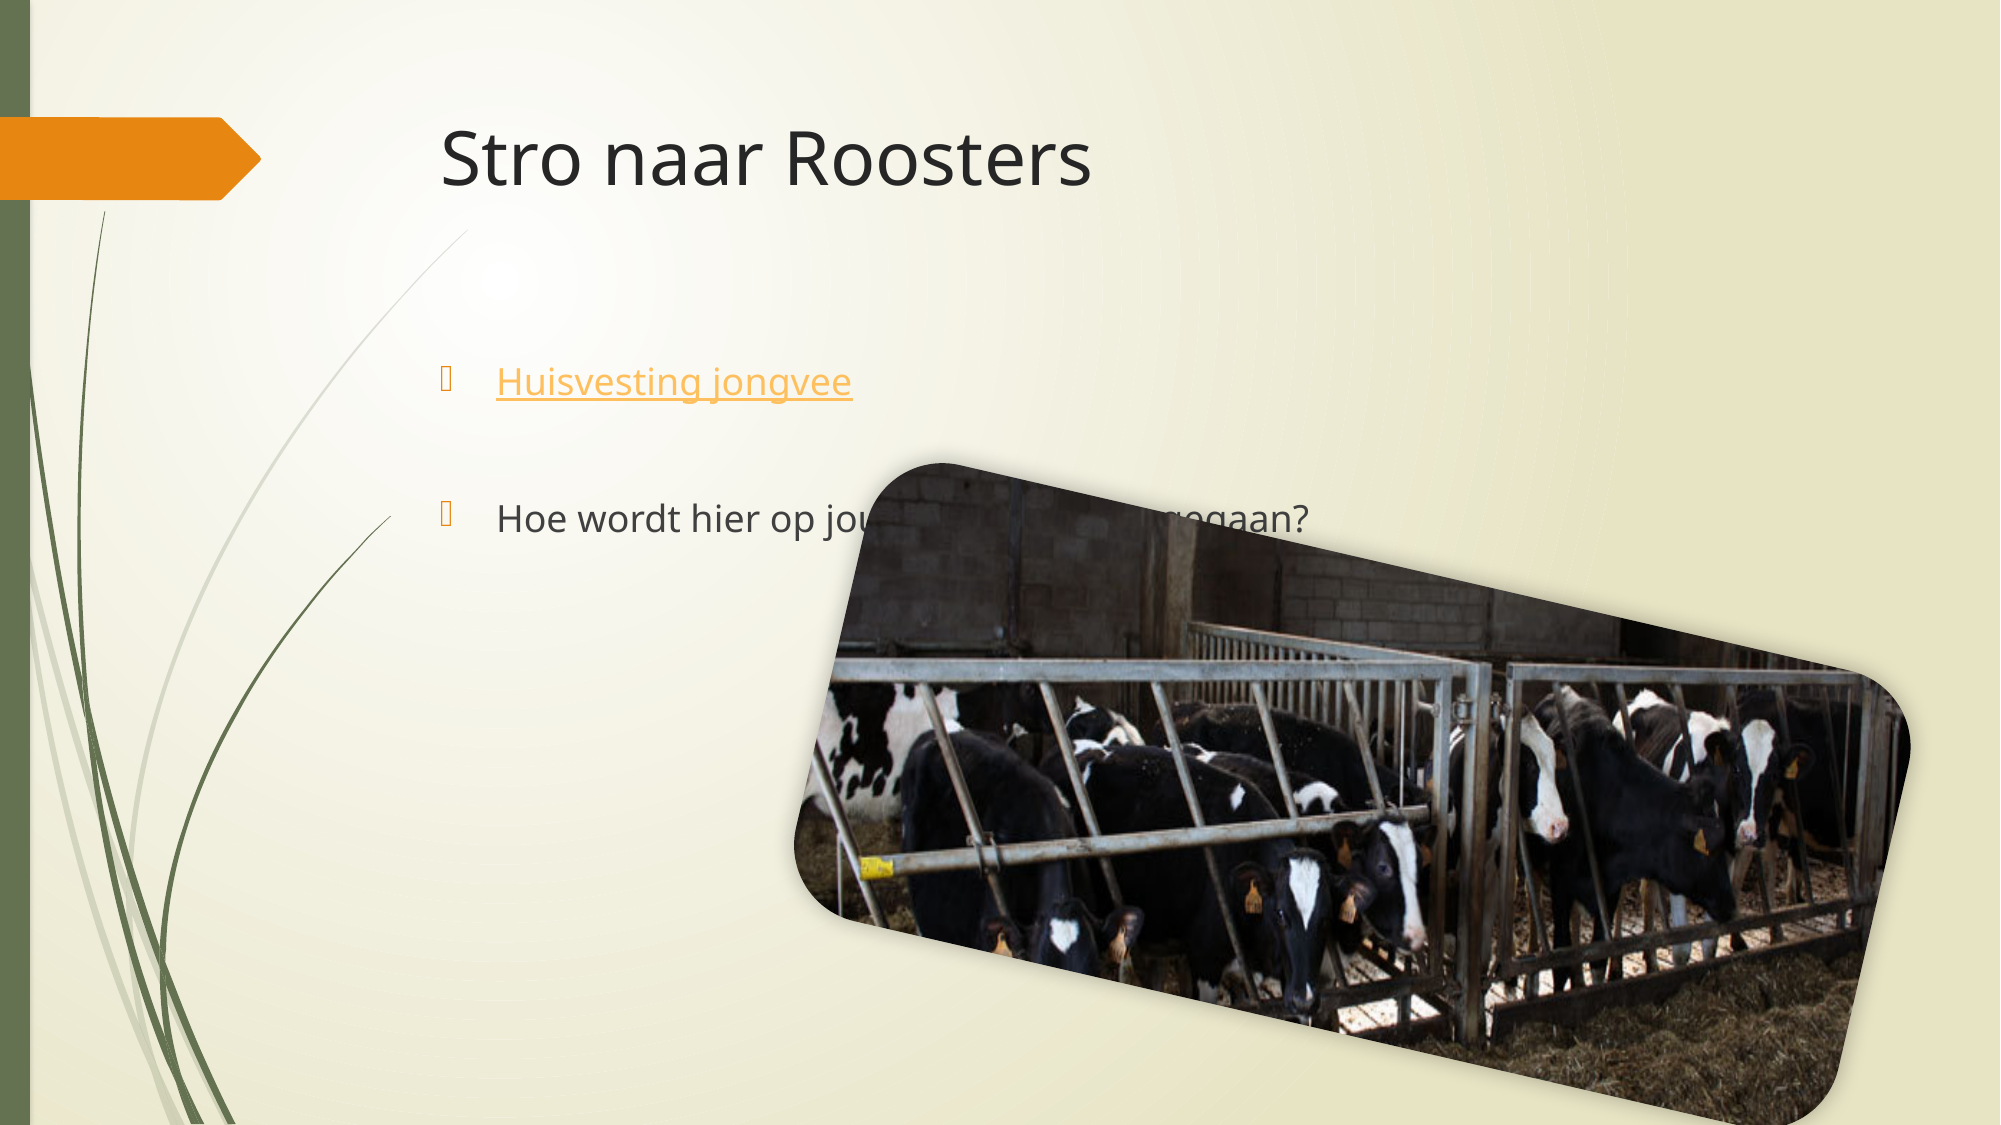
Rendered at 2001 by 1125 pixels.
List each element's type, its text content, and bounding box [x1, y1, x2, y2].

title Stro naar Roosters [425, 102, 1888, 313]
picture [794, 463, 1911, 1125]
list Huisvesting jongvee Hoe wordt hier op jou bedrijf mee omgegaan? [424, 350, 1888, 970]
